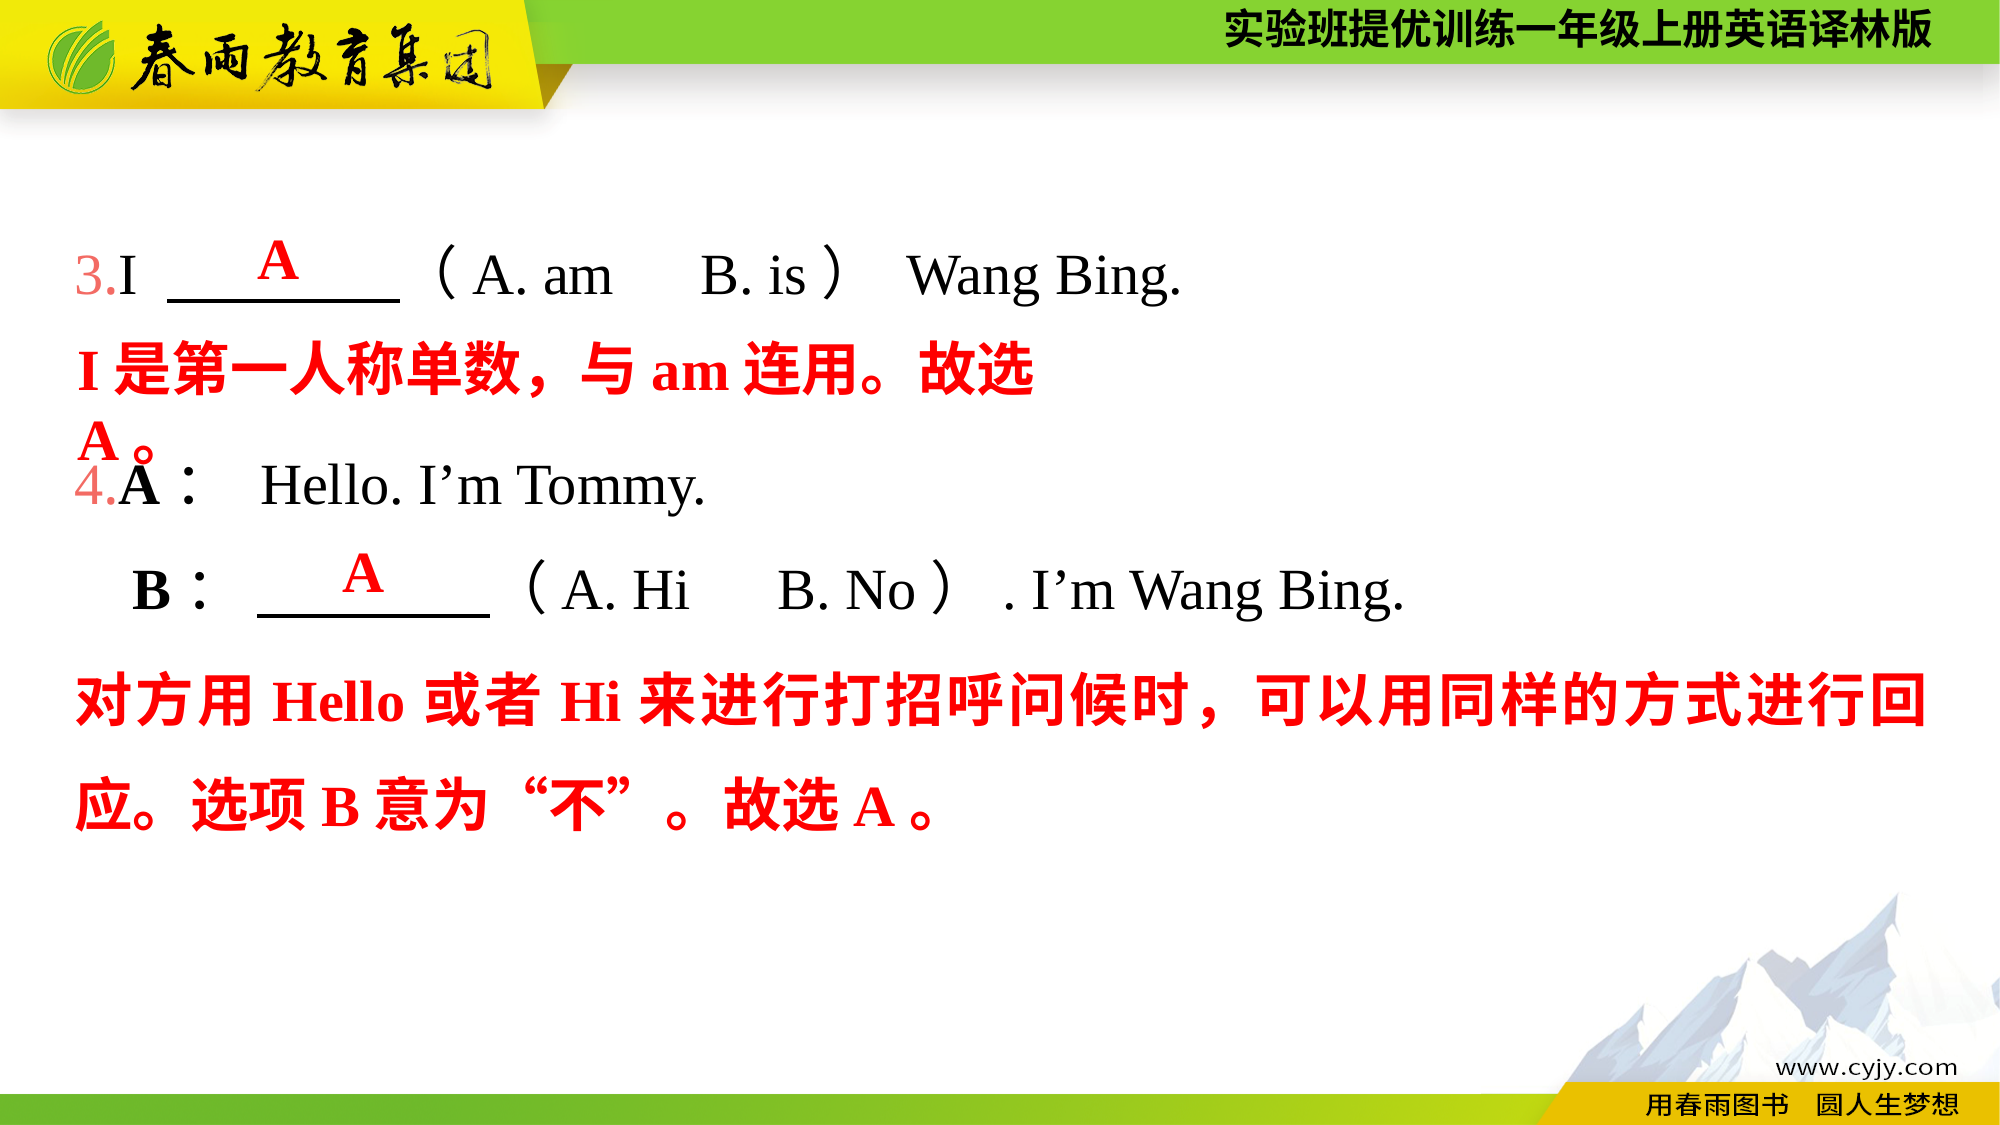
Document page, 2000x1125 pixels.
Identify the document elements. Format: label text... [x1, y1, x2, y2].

picture [0, 0, 2000, 1125]
list 3.I （A. am B. is） Wang Bing. 4.A： Hello. I’m Tommy. B： （A. Hi B. No）. I’m Wang Bing. [59, 193, 1944, 620]
text_box I是第一人称单数，与am连用。故选A。 [62, 325, 1142, 480]
text_box 对方用Hello或者Hi来进行打招呼问候时，可以用同样的方式进行回应。选项B意为“不”。故选A。 [59, 620, 1944, 846]
text_box A [327, 527, 399, 612]
text_box A [242, 213, 315, 299]
